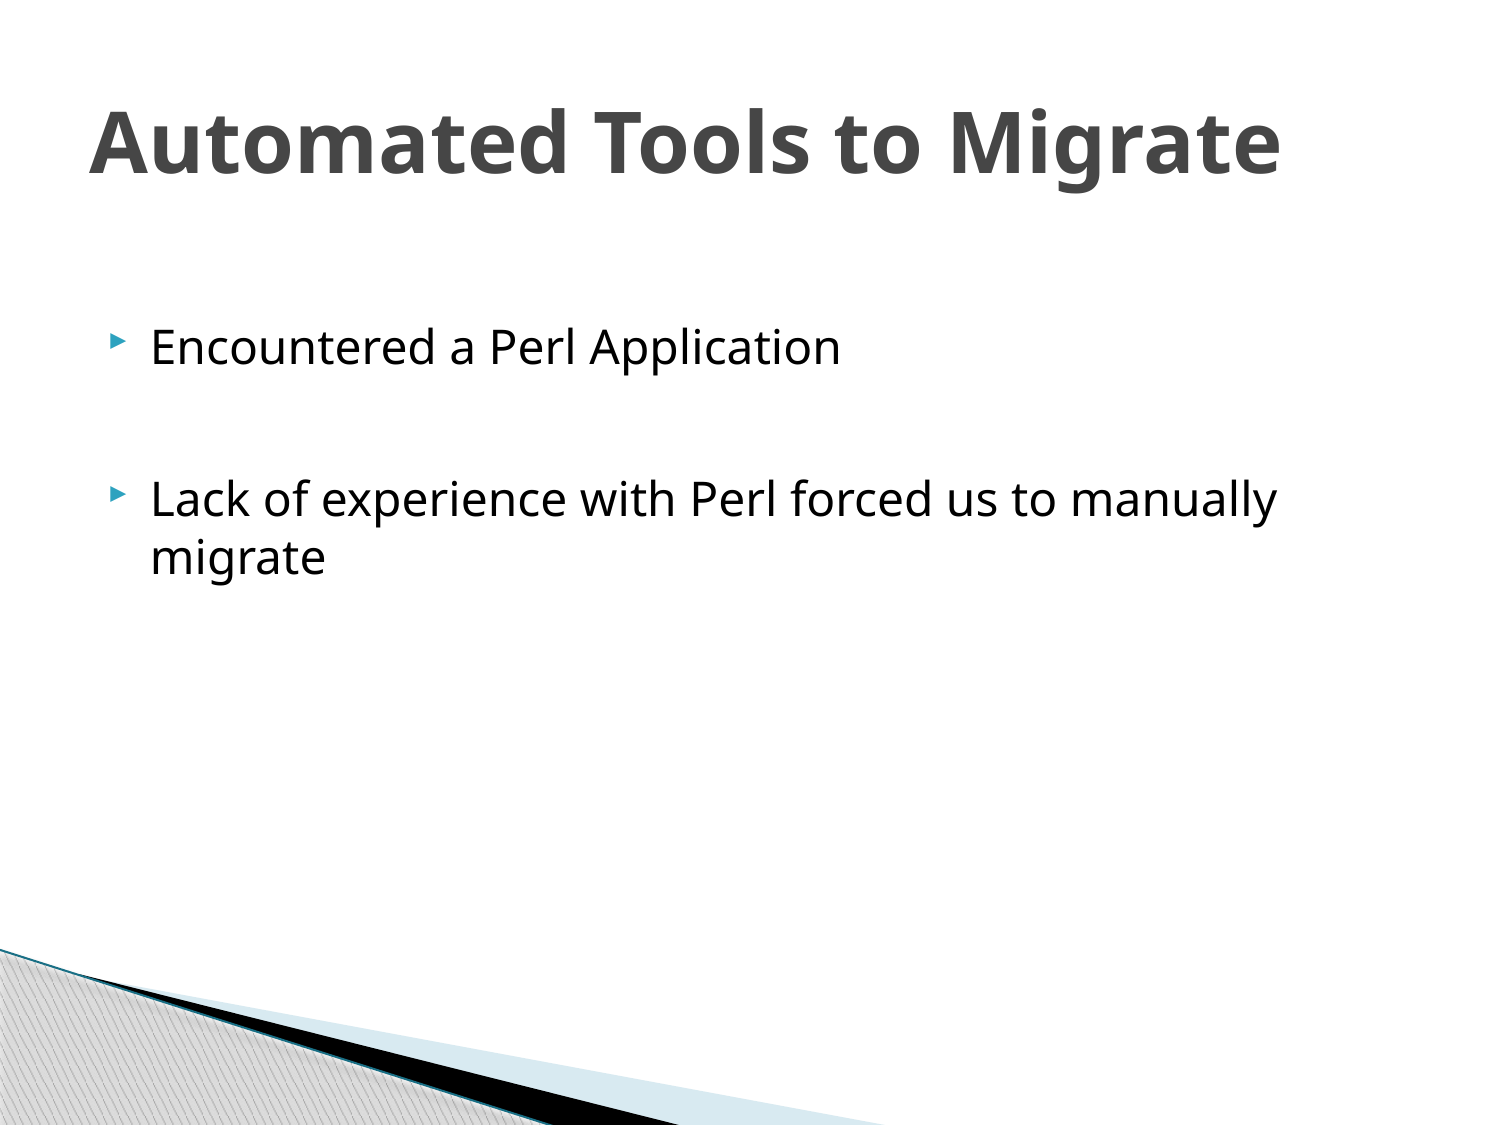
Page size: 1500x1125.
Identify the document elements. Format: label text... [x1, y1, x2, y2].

title Automated Tools to Migrate [75, 45, 1425, 233]
list Encountered a Perl Application Lack of experience with Perl forced us to manually migrate [75, 243, 1425, 986]
